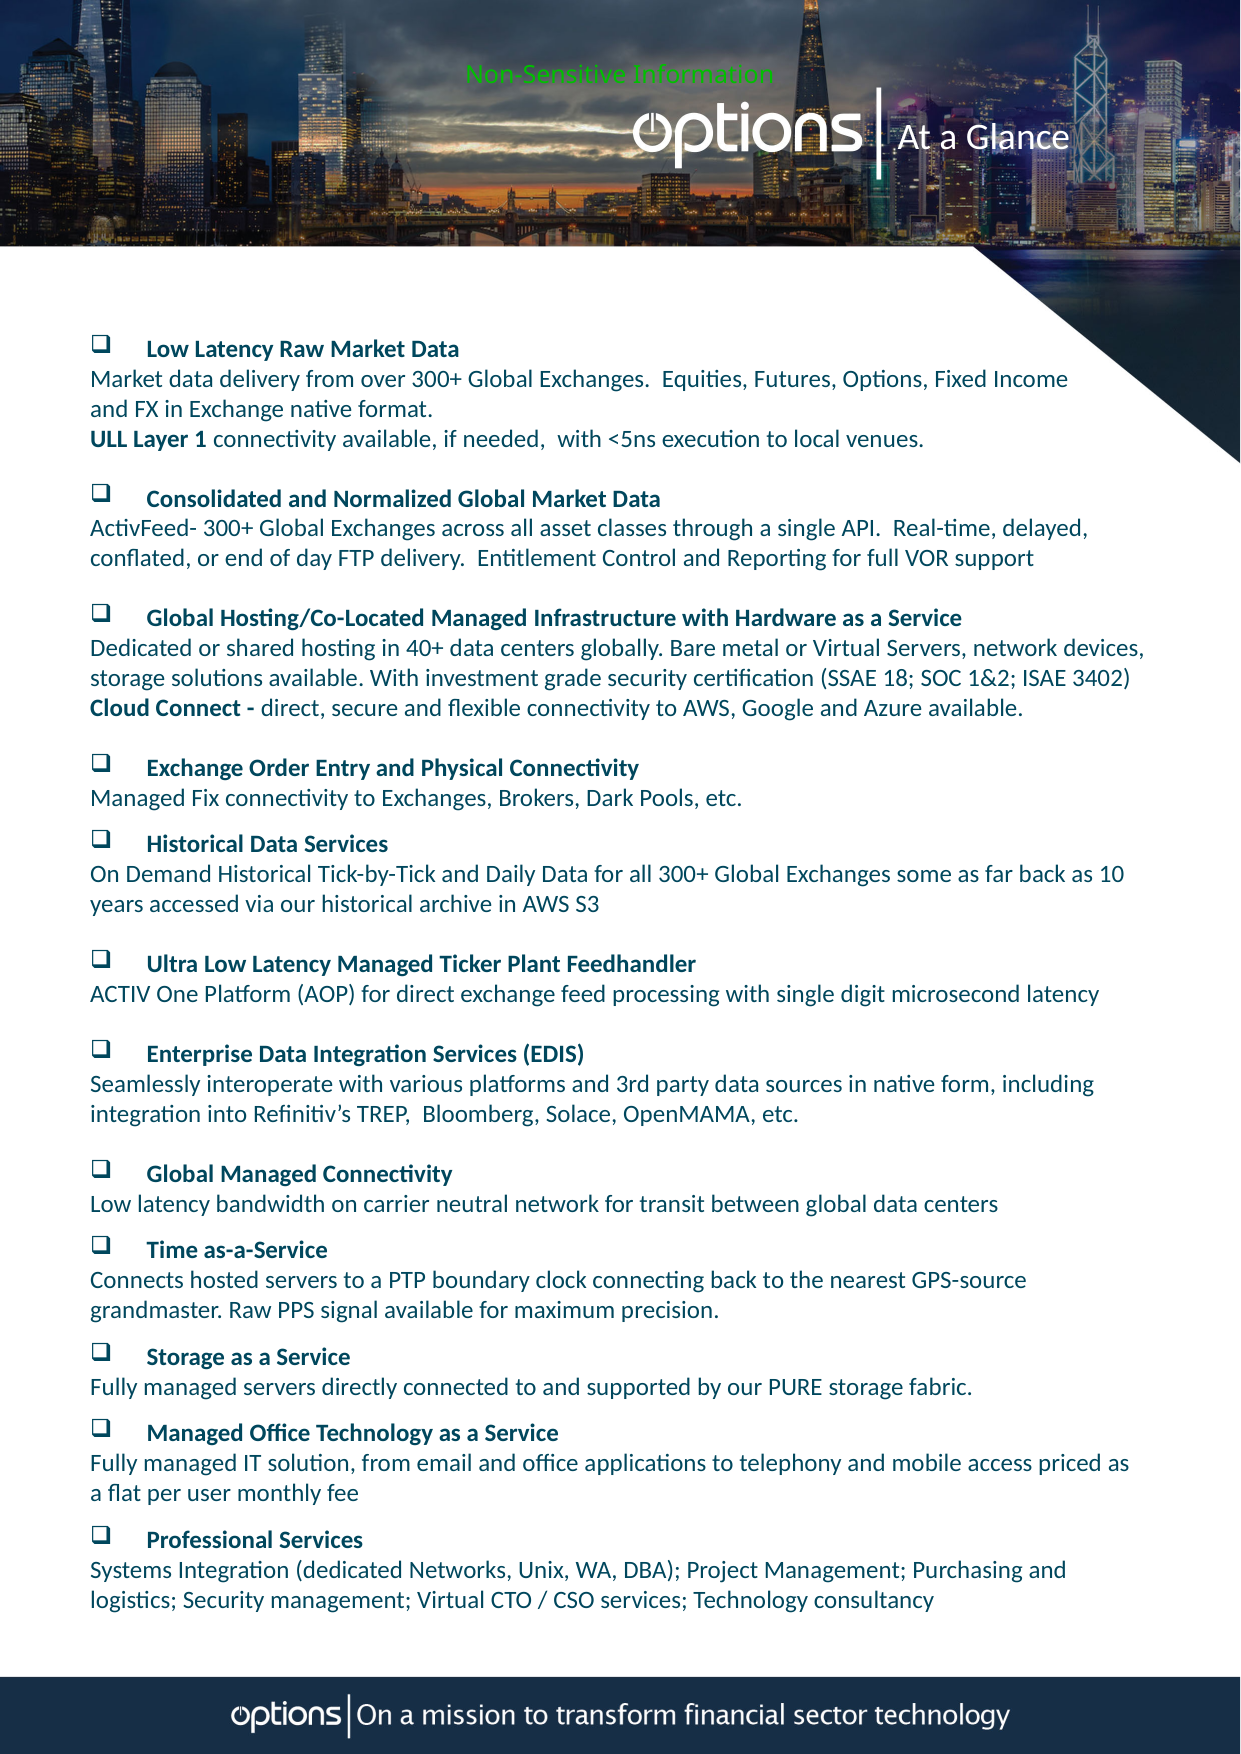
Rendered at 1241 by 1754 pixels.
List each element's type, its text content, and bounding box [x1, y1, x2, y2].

picture [0, 0, 1241, 1754]
text_box At a Glance [882, 105, 1086, 165]
text_box Low Latency Raw Market Data Market data delivery from over 300+ Global Exchanges. Equities, Futures, Options, Fixed Income and FX in Exchange native format. ULL Layer 1 connectivity available, if needed, with <5ns execution to local venues. Consolidated and Normalized Global Market Data ActivFeed- 300+ Global Exchanges across all asset classes through a single API. Real-time, delayed, conflated, or end of day FTP delivery. Entitlement Control and Reporting for full VOR support Global Hosting/Co-Located Managed Infrastructure with Hardware as a Service Dedicated or shared hosting in 40+ data centers globally. Bare metal or Virtual Servers, network devices, storage solutions available. With investment grade security certification (SSAE 18; SOC 1&2; ISAE 3402) Cloud Connect - direct, secure and flexible connectivity to AWS, Google and Azure available. Exchange Order Entry and Physical Connectivity Managed Fix connectivity to Exchanges, Brokers, Dark Pools, etc. Historical Data Services On Demand Historical Tick-by-Tick and Daily Data for all 300+ Global Exchanges some as far back as 10 years accessed via our historical archive in AWS S3 Ultra Low Latency Managed Ticker Plant Feedhandler ACTIV One Platform (AOP) for direct exchange feed processing with single digit microsecond latency Enterprise Data Integration Services (EDIS) Seamlessly interoperate with various platforms and 3rd party data sources in native form, including integration into Refinitiv’s TREP, Bloomberg, Solace, OpenMAMA, etc. Global Managed Connectivity Low latency bandwidth on carrier neutral network for transit between global data centers Time as-a-Service Connects hosted servers to a PTP boundary clock connecting back to the nearest GPS-source grandmaster. Raw PPS signal available for maximum precision. Storage as a Service Fully managed servers directly connected to and supported by our PURE storage fabric. Managed Office Technology as a Service Fully managed IT solution, from email and office applications to telephony and mobile access priced as a flat per user monthly fee Professional Services Systems Integration (dedicated Networks, Unix, WA, DBA); Project Management; Purchasing and logistics; Security management; Virtual CTO / CSO services; Technology consultancy [90, 332, 1150, 1676]
